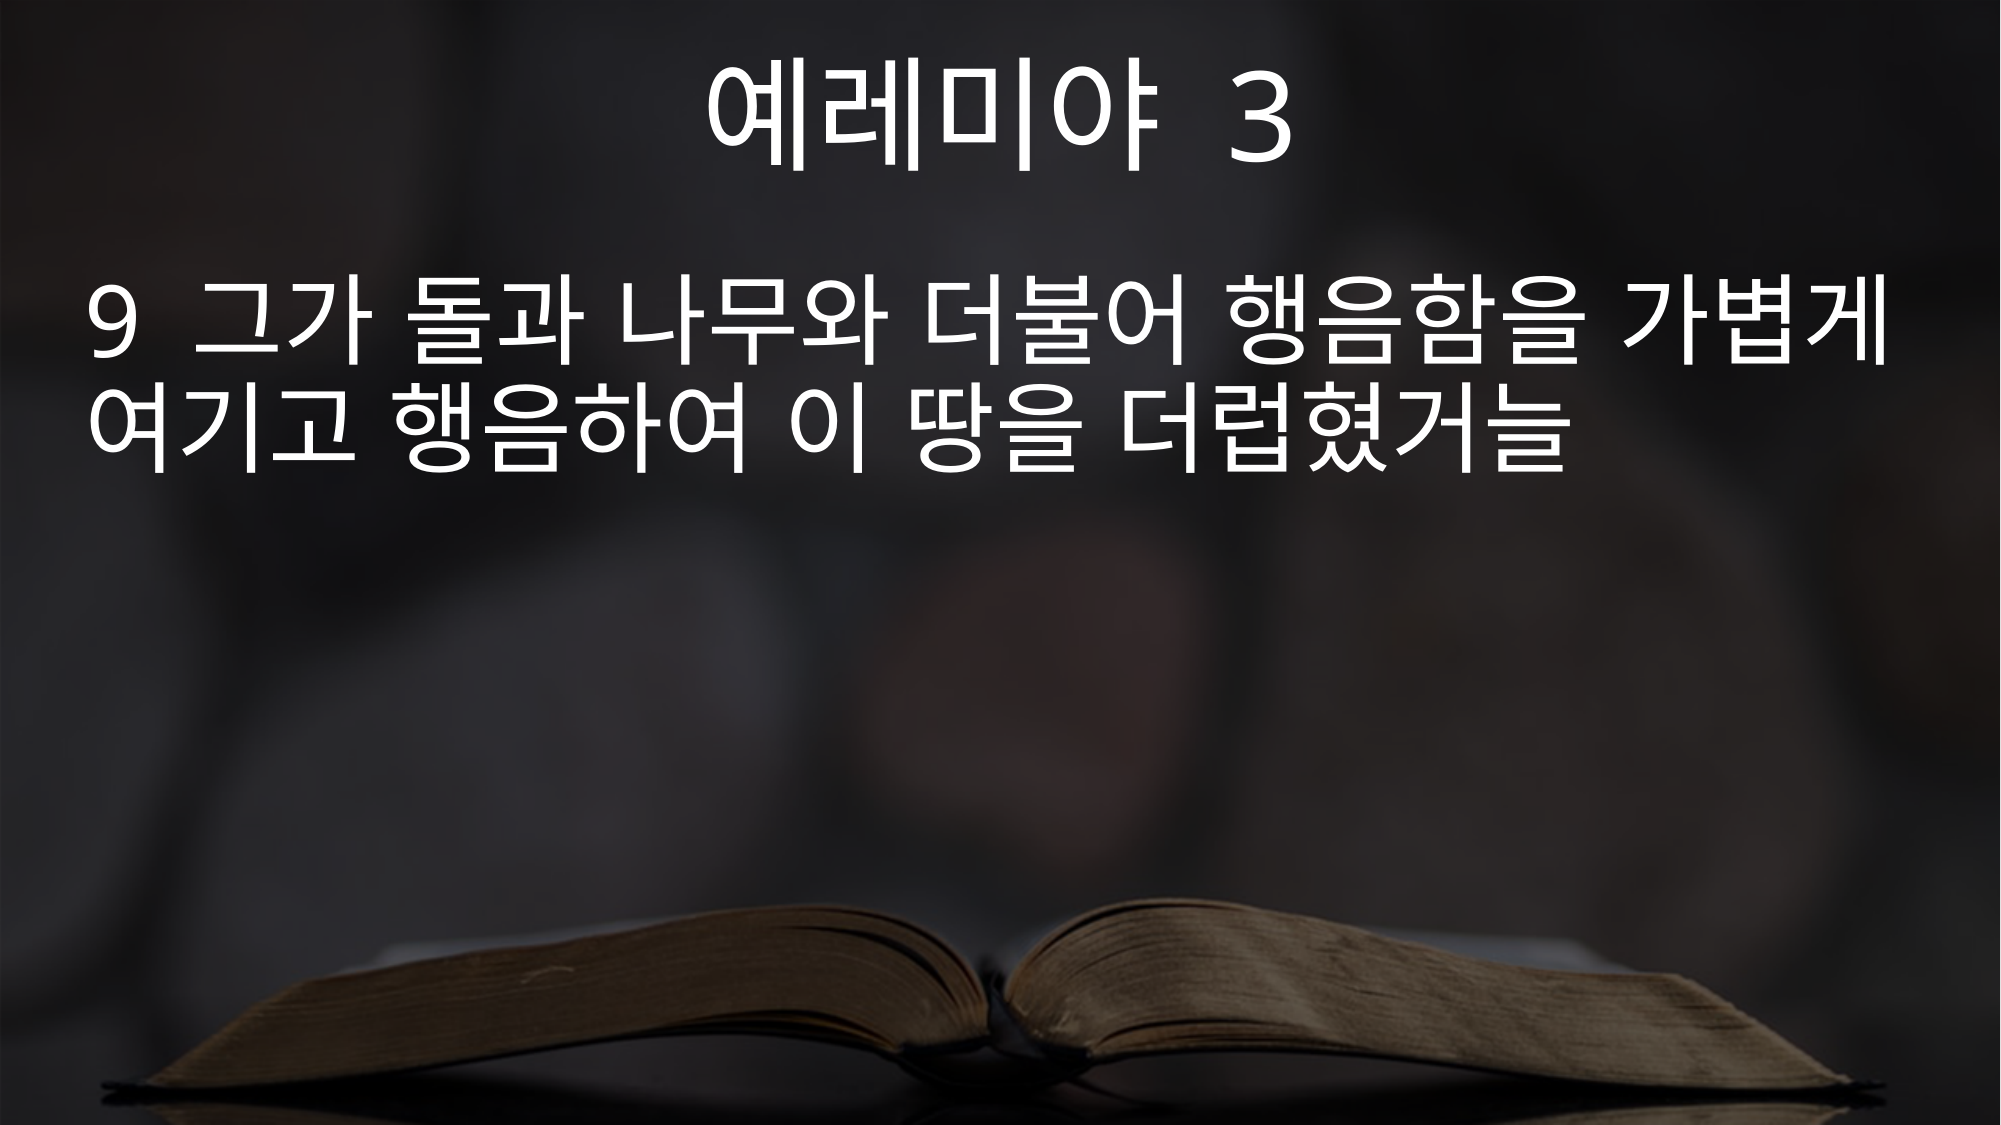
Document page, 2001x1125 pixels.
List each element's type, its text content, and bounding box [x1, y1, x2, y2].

list 9 그가 돌과 나무와 더불어 행음함을 가볍게 여기고 행음하여 이 땅을 더럽혔거늘 [69, 263, 1953, 423]
footer 예레미야 3 [0, 32, 2000, 192]
picture [0, 0, 2001, 1125]
